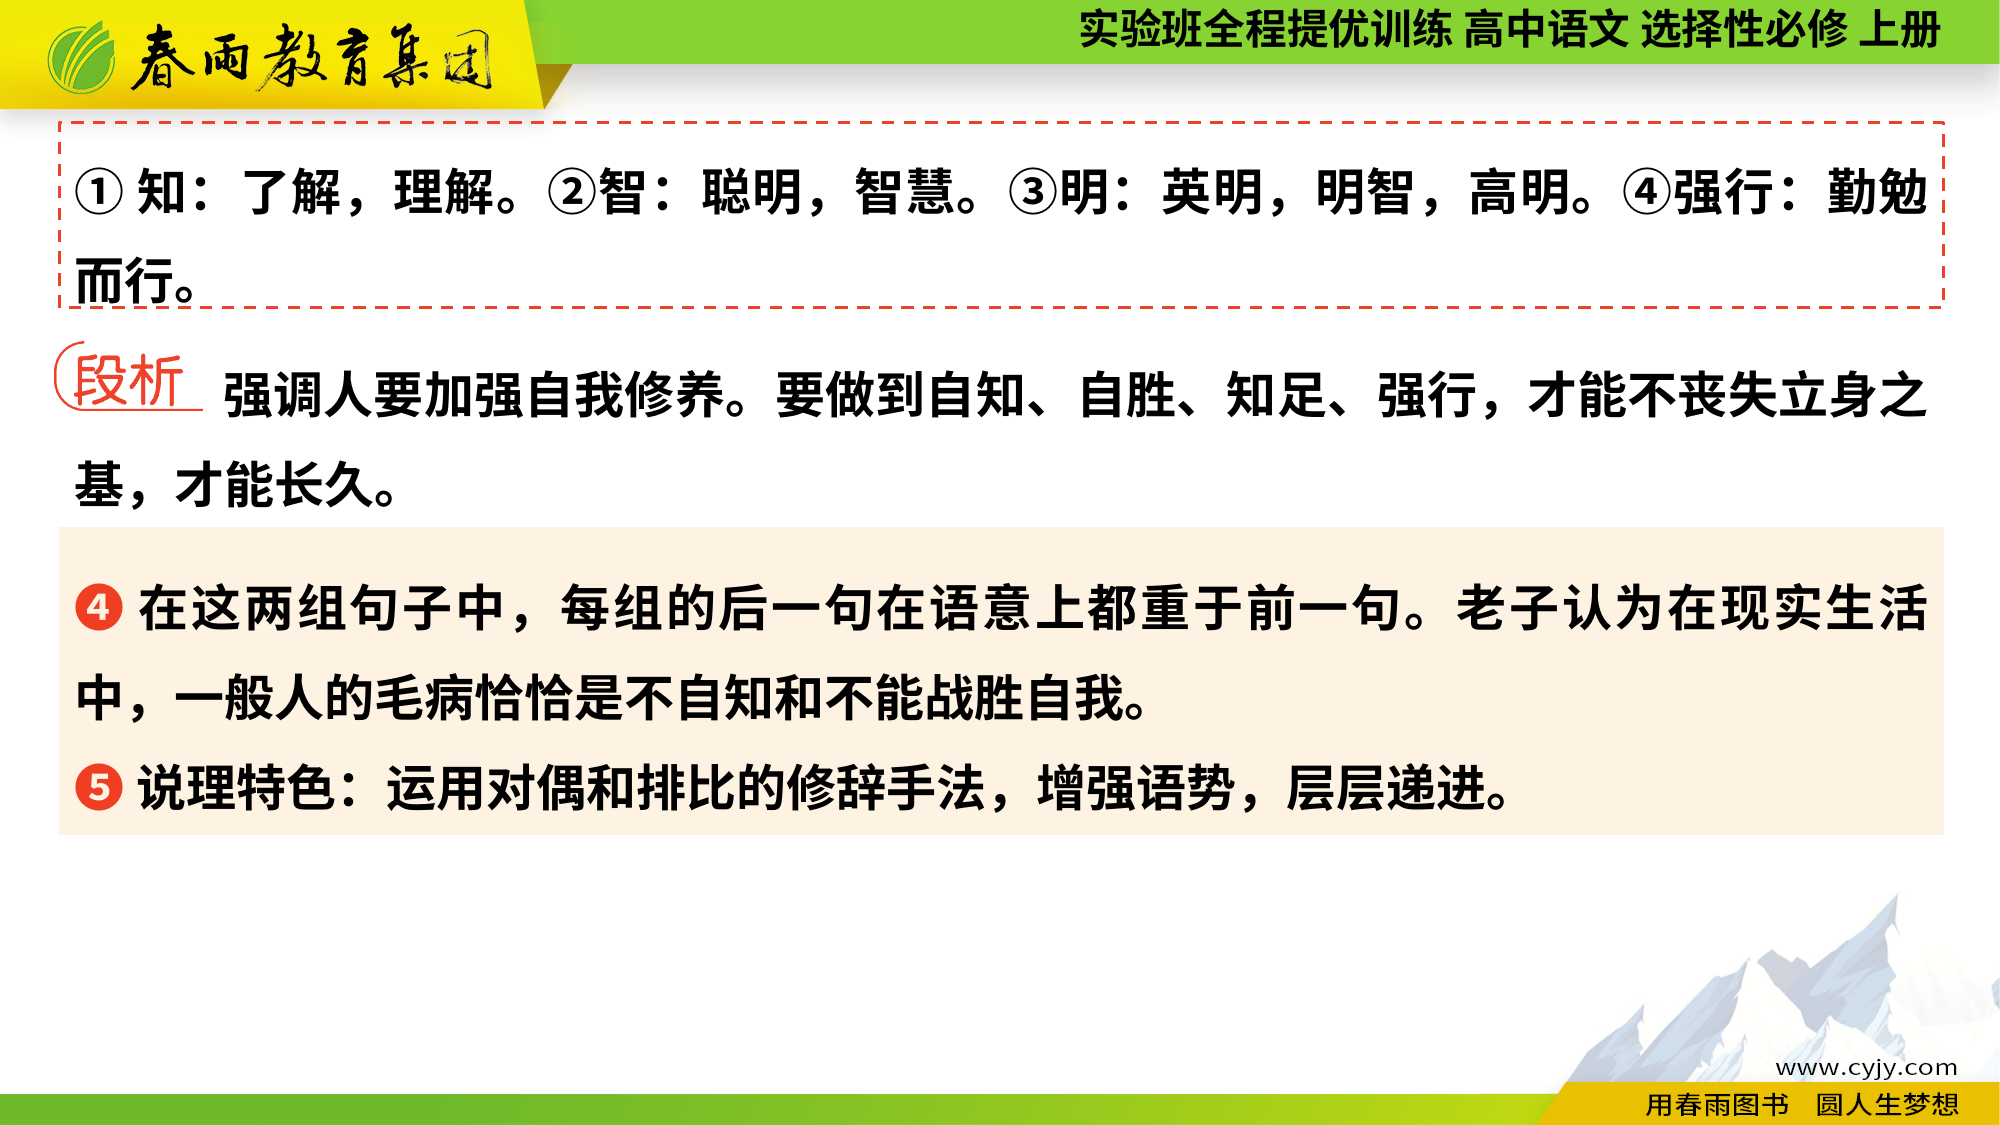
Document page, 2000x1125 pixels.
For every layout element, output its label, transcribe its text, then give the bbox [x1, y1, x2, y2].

text_box 强调人要加强自我修养。要做到自知、自胜、知足、强行，才能不丧失立身之基，才能长久。 [59, 326, 1944, 522]
list ①知：了解，理解。②智：聪明，智慧。③明：英明，明智，高明。④强行：勤勉而行。 [59, 122, 1944, 308]
picture [0, 0, 2000, 1125]
